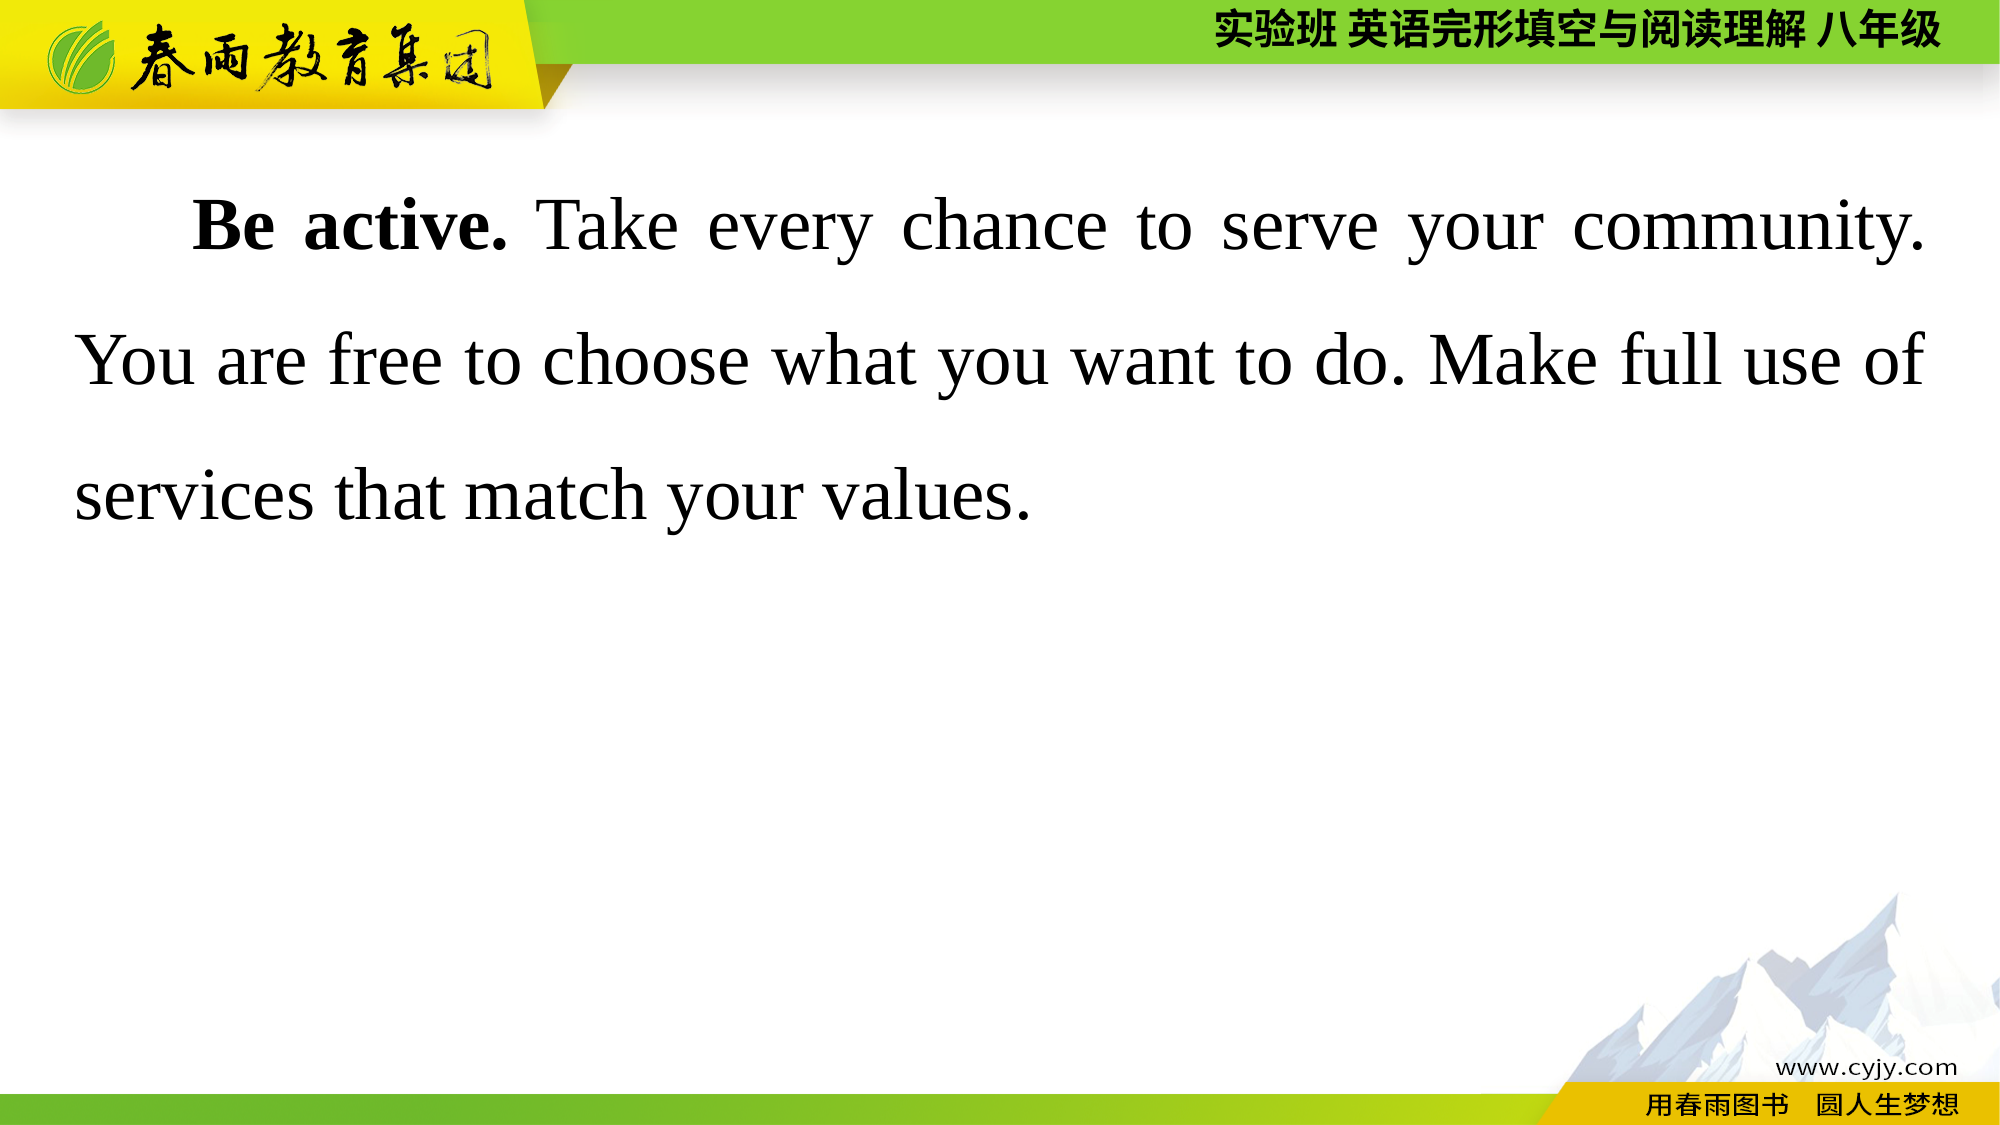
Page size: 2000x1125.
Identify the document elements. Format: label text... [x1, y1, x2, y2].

picture [0, 0, 2000, 1125]
list Be active. Take every chance to serve your community. You are free to choose what you want to do. Make full use of services that match your values. [59, 122, 1944, 531]
